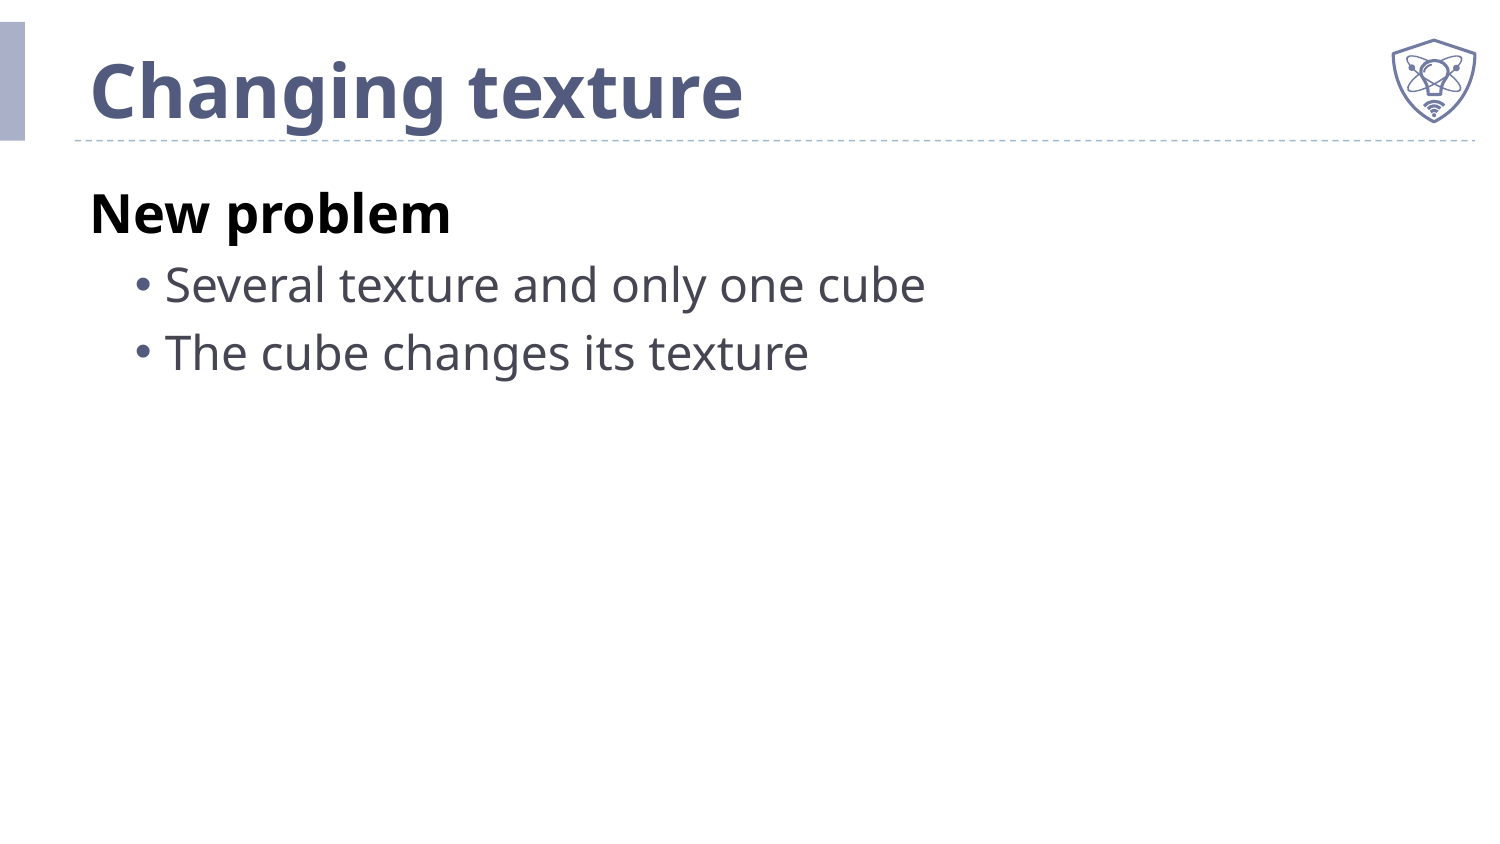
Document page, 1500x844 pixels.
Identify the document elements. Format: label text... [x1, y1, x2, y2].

title Changing texture [75, 18, 1475, 141]
list New problem Several texture and only one cube The cube changes its texture [75, 171, 1475, 835]
